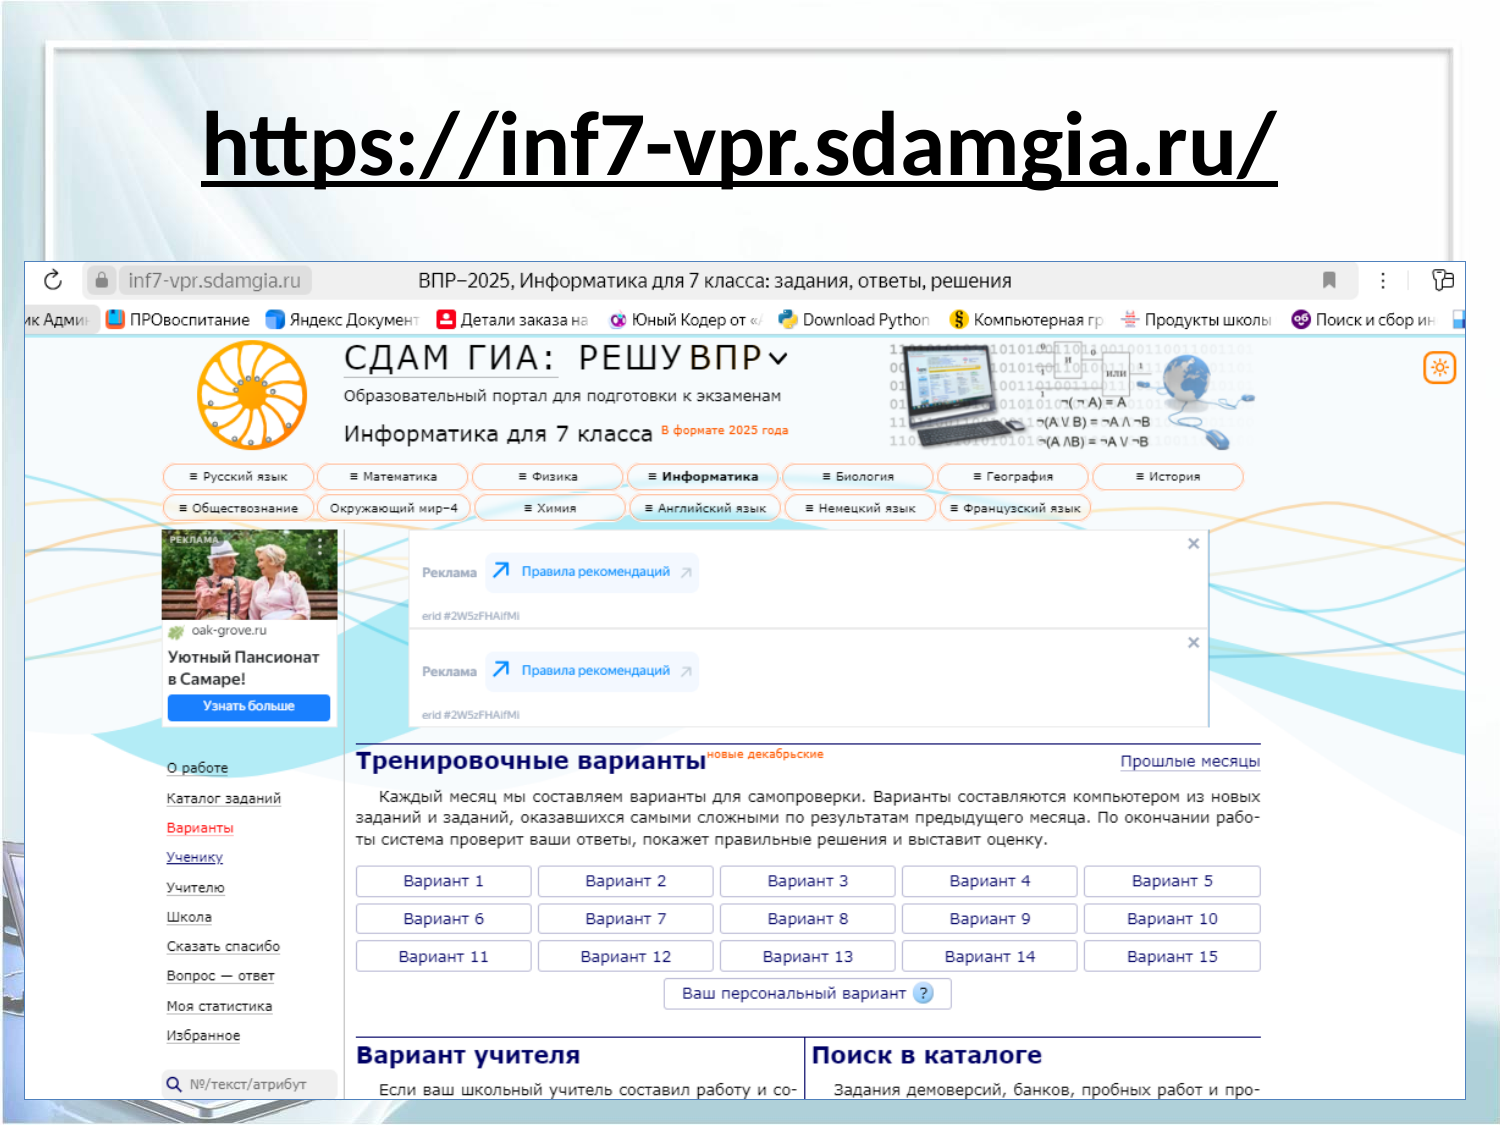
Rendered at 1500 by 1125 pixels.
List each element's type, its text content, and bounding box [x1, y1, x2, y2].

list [25, 262, 1466, 1099]
picture [0, 0, 1500, 1125]
title https://inf7-vpr.sdamgia.ru/ [75, 45, 1425, 233]
